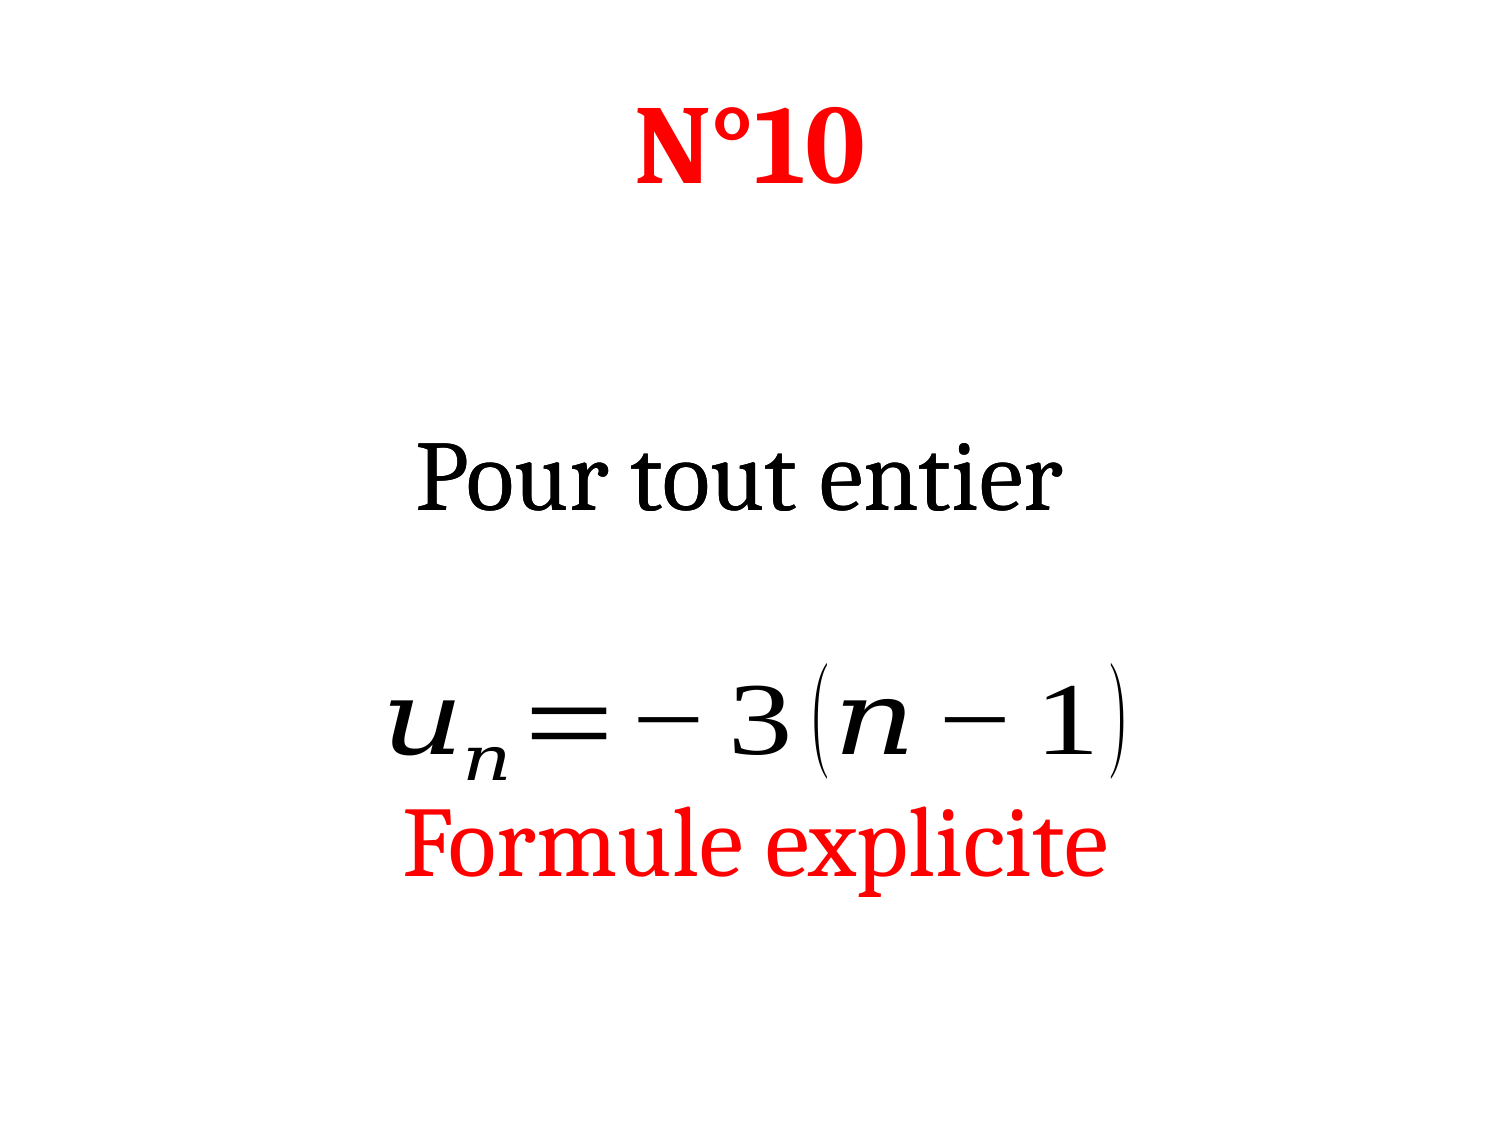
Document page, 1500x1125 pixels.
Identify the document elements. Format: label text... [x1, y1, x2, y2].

text_box N°10 [0, 63, 1500, 214]
text_box [0, 262, 1500, 1125]
text_box Formule explicite [387, 768, 1124, 904]
